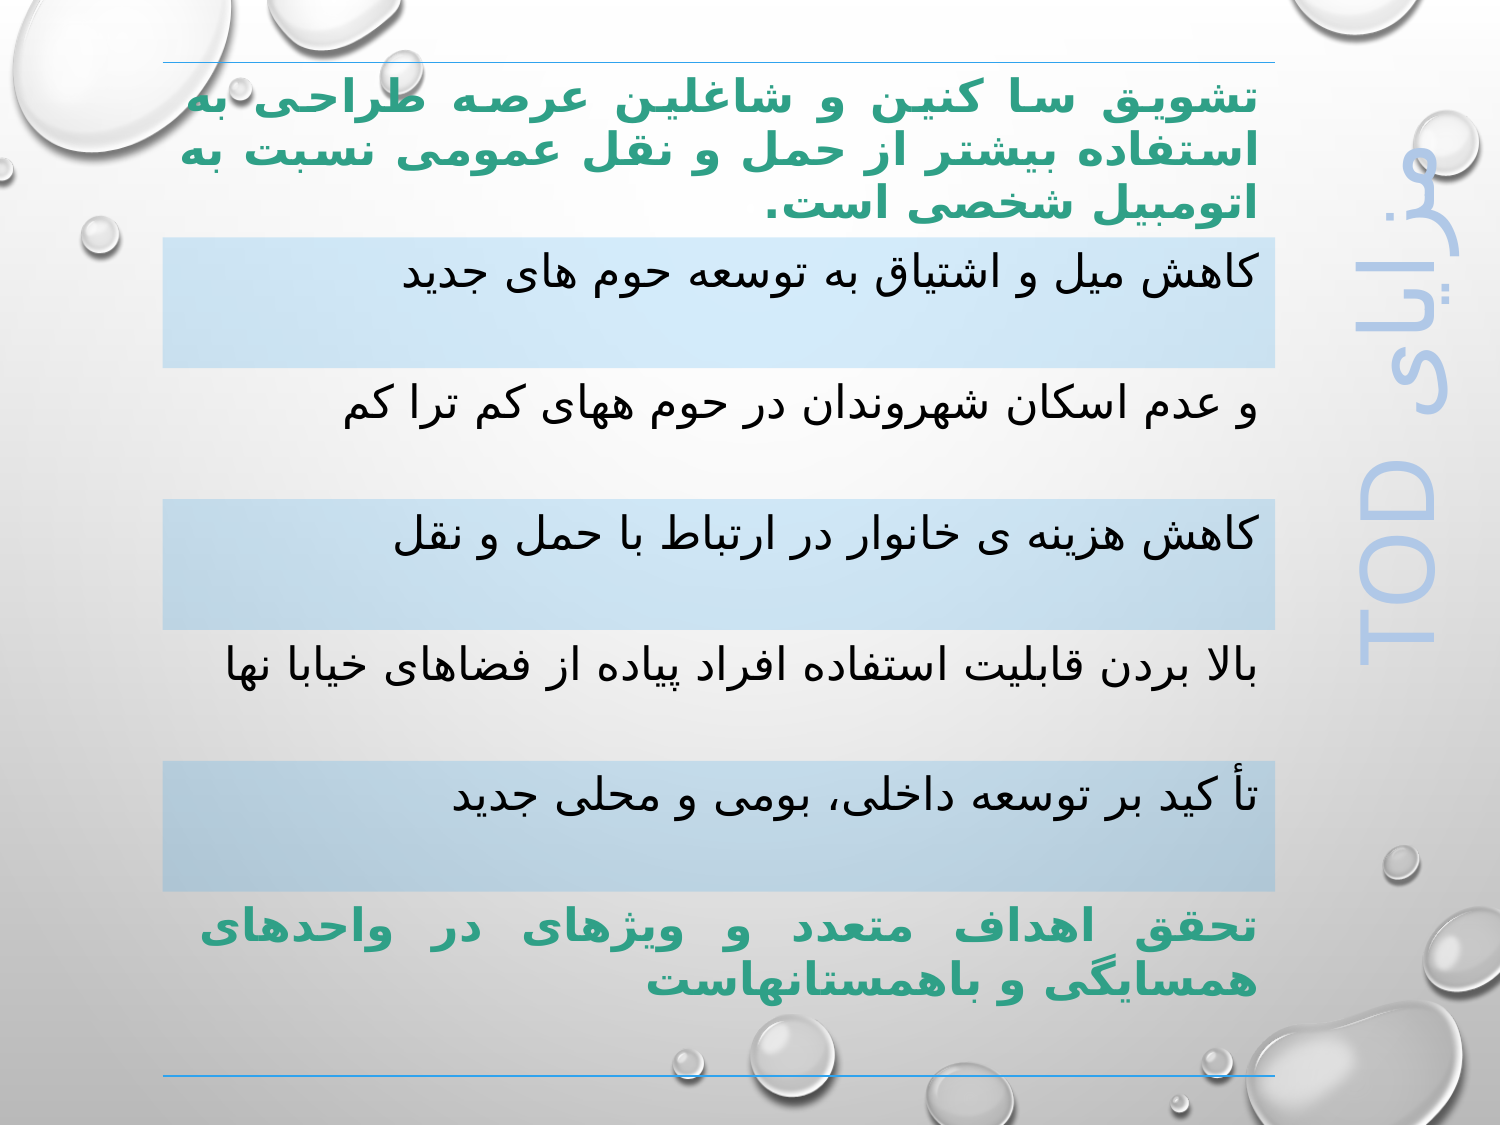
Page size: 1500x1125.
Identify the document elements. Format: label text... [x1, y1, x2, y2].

table_cell کاهش هزینه ی خانوار در ارتباط با حمل و نقل [163, 499, 1275, 630]
title مزایای TOD [1337, 125, 1465, 688]
table_cell تحقق اهداف متعدد و ویژهای در واحدهای همسایگی و باهمستانهاست [163, 892, 1275, 1075]
table_header تشویق سا کنین و شاغلین عرصه طراحی به استفاده بیشتر از حمل و نقل عمومی نسبت به اتومبیل شخصی است. [163, 63, 1275, 237]
table_cell تأ کید بر توسعه داخلی، بومی و محلی جدید [163, 761, 1275, 892]
table_cell کاهش میل و اشتیاق به توسعه حوم های جدید [163, 237, 1275, 368]
table_cell و عدم اسکان شهروندان در حوم ههای کم ترا کم [163, 368, 1275, 499]
table_cell بالا بردن قابلیت استفاده افراد پیاده از فضاهای خیابا نها [163, 630, 1275, 761]
picture [0, 0, 1500, 1125]
